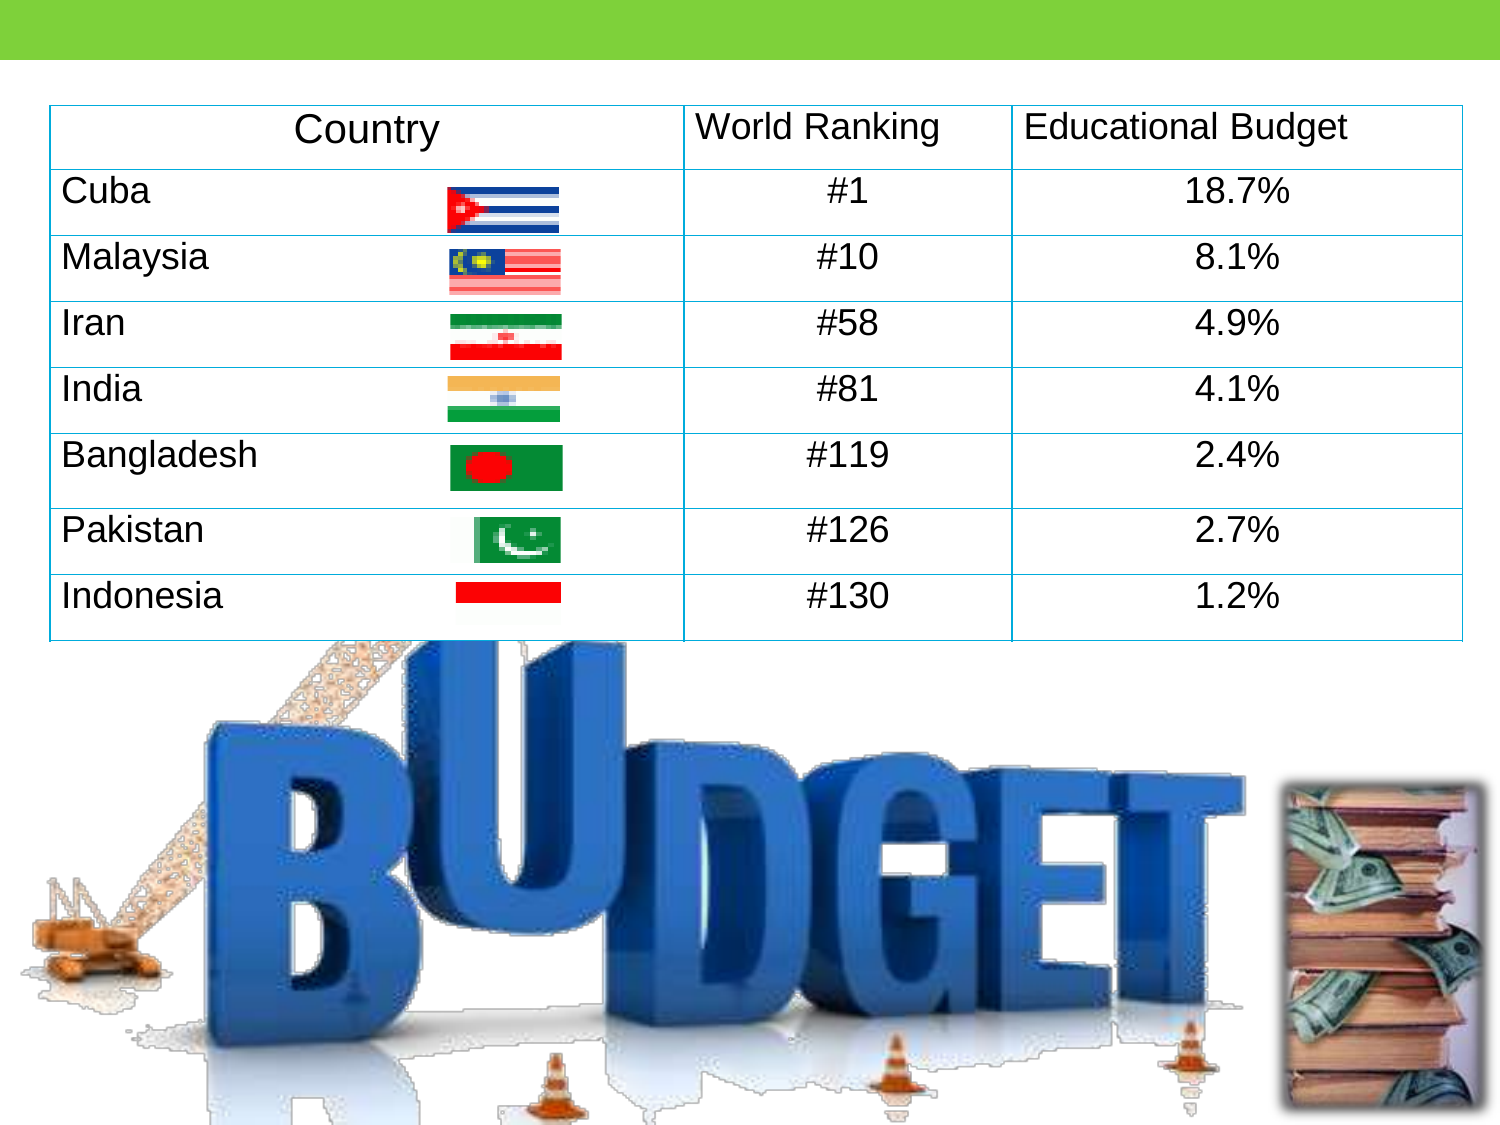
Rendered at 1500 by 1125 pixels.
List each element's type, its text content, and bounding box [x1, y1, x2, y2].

text_box Educational Budget [1012, 105, 1463, 169]
text_box #81 [683, 367, 1012, 433]
text_box 1.2% [1012, 574, 1463, 641]
text_box Indonesia [49, 574, 683, 641]
text_box #126 [683, 508, 1012, 574]
text_box [0, 0, 1500, 60]
text_box 18.7% [1012, 169, 1463, 235]
text_box [1268, 769, 1500, 1125]
text_box Iran [49, 301, 683, 367]
text_box #10 [683, 235, 1012, 301]
text_box 4.9% [1012, 301, 1463, 367]
text_box World Ranking [683, 105, 1012, 169]
text_box 2.4% [1012, 433, 1463, 508]
text_box India [49, 367, 683, 433]
text_box Country [49, 105, 683, 169]
text_box #58 [683, 301, 1012, 367]
text_box #1 [683, 169, 1012, 235]
text_box Cuba [49, 169, 683, 235]
text_box Malaysia [49, 235, 683, 301]
text_box 2.7% [1012, 508, 1463, 574]
text_box Pakistan [49, 508, 683, 574]
text_box Bangladesh [49, 433, 683, 508]
text_box #119 [683, 433, 1012, 508]
text_box 4.1% [1012, 367, 1463, 433]
text_box [0, 468, 1287, 1125]
text_box #130 [683, 574, 1012, 641]
text_box 8.1% [1012, 235, 1463, 301]
